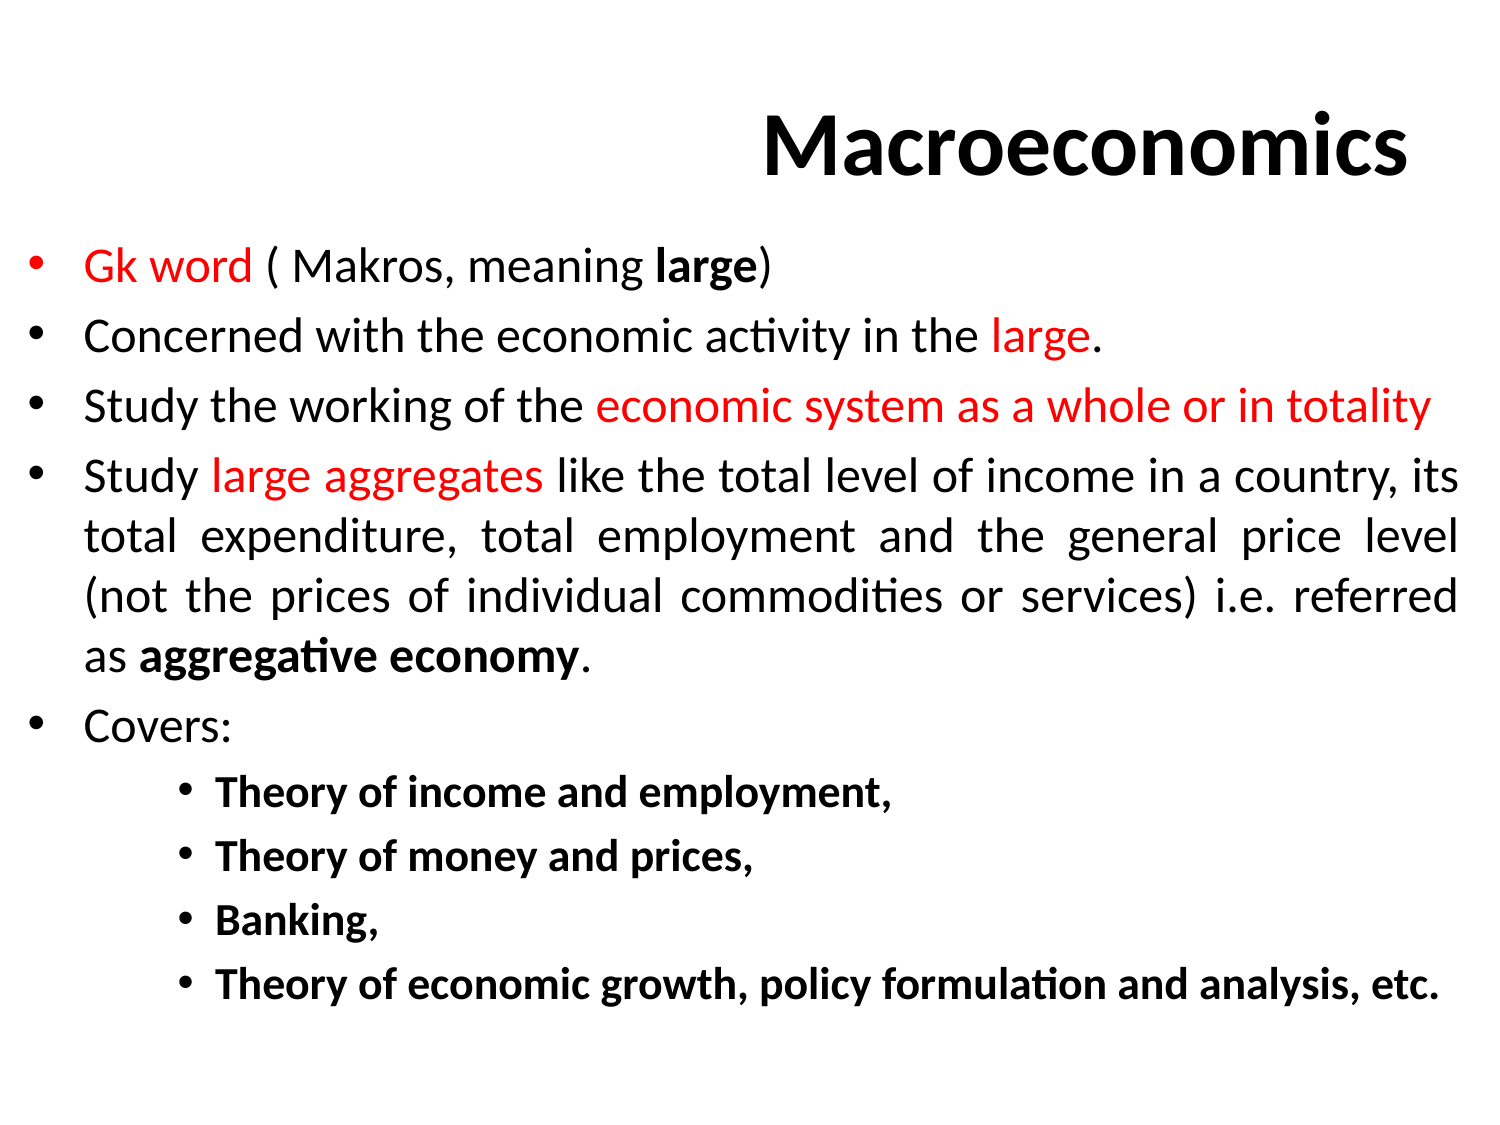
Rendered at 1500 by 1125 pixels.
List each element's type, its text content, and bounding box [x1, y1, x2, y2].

list Gk word ( Makros, meaning large) Concerned with the economic activity in the large. Study the working of the economic system as a whole or in totality Study large aggregates like the total level of income in a country, its total expenditure, total employment and the general price level (not the prices of individual commodities or services) i.e. referred as aggregative economy. Covers: Theory of income and employment, Theory of money and prices, Banking, Theory of economic growth, policy formulation and analysis, etc. [12, 224, 1475, 1105]
title Macroeconomics [75, 45, 1425, 224]
